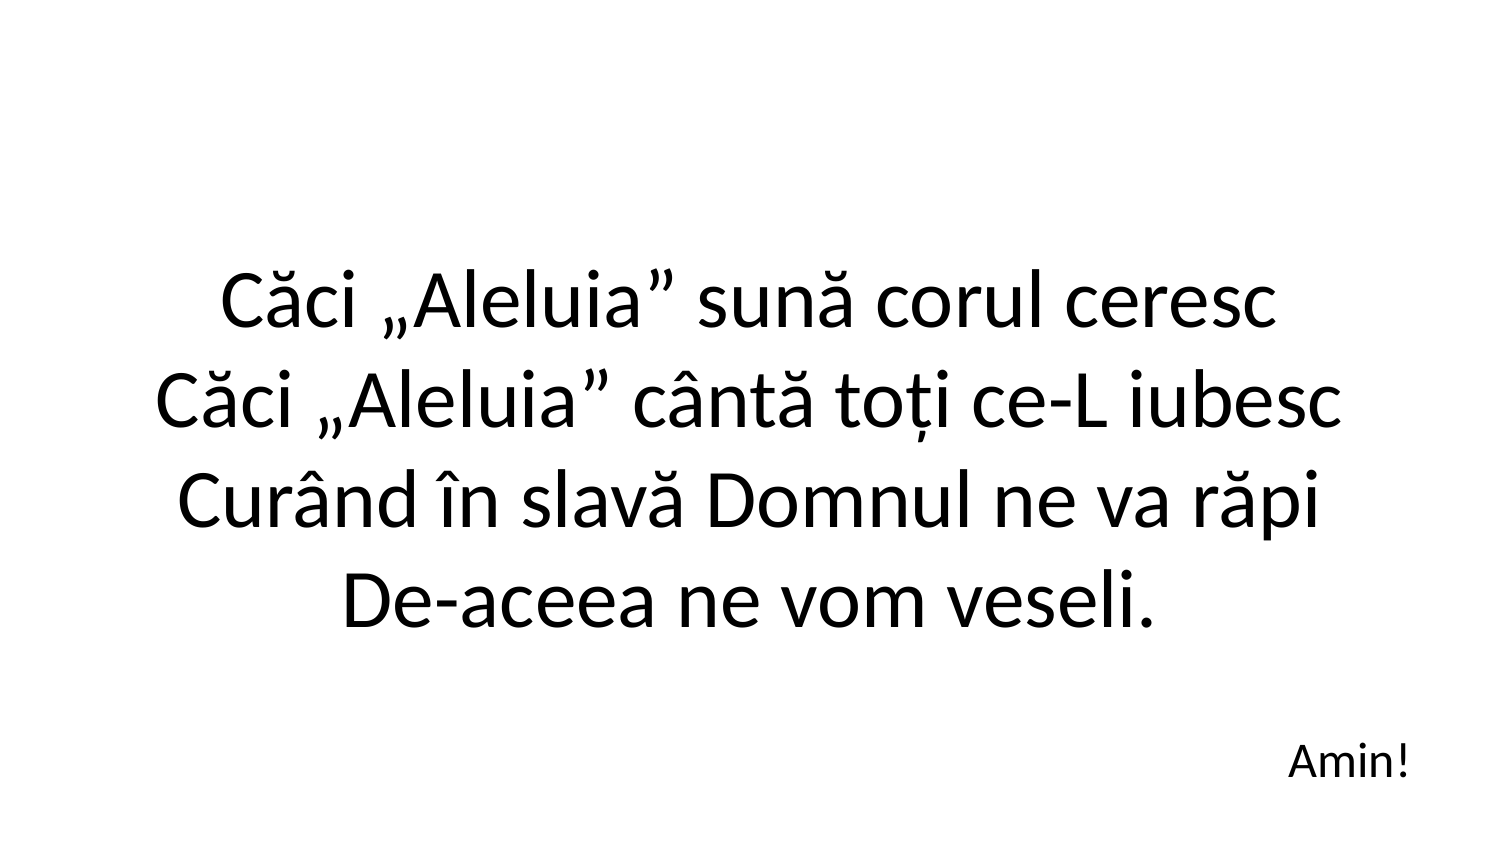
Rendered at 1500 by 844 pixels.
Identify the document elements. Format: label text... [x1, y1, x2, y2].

text_box Căci „Aleluia” sună corul ceresc Căci „Aleluia” cântă toți ce-L iubesc Curând în slavă Domnul ne va răpi De-aceea ne vom veseli. [140, 192, 1360, 652]
text_box Amin! [1273, 674, 1427, 795]
